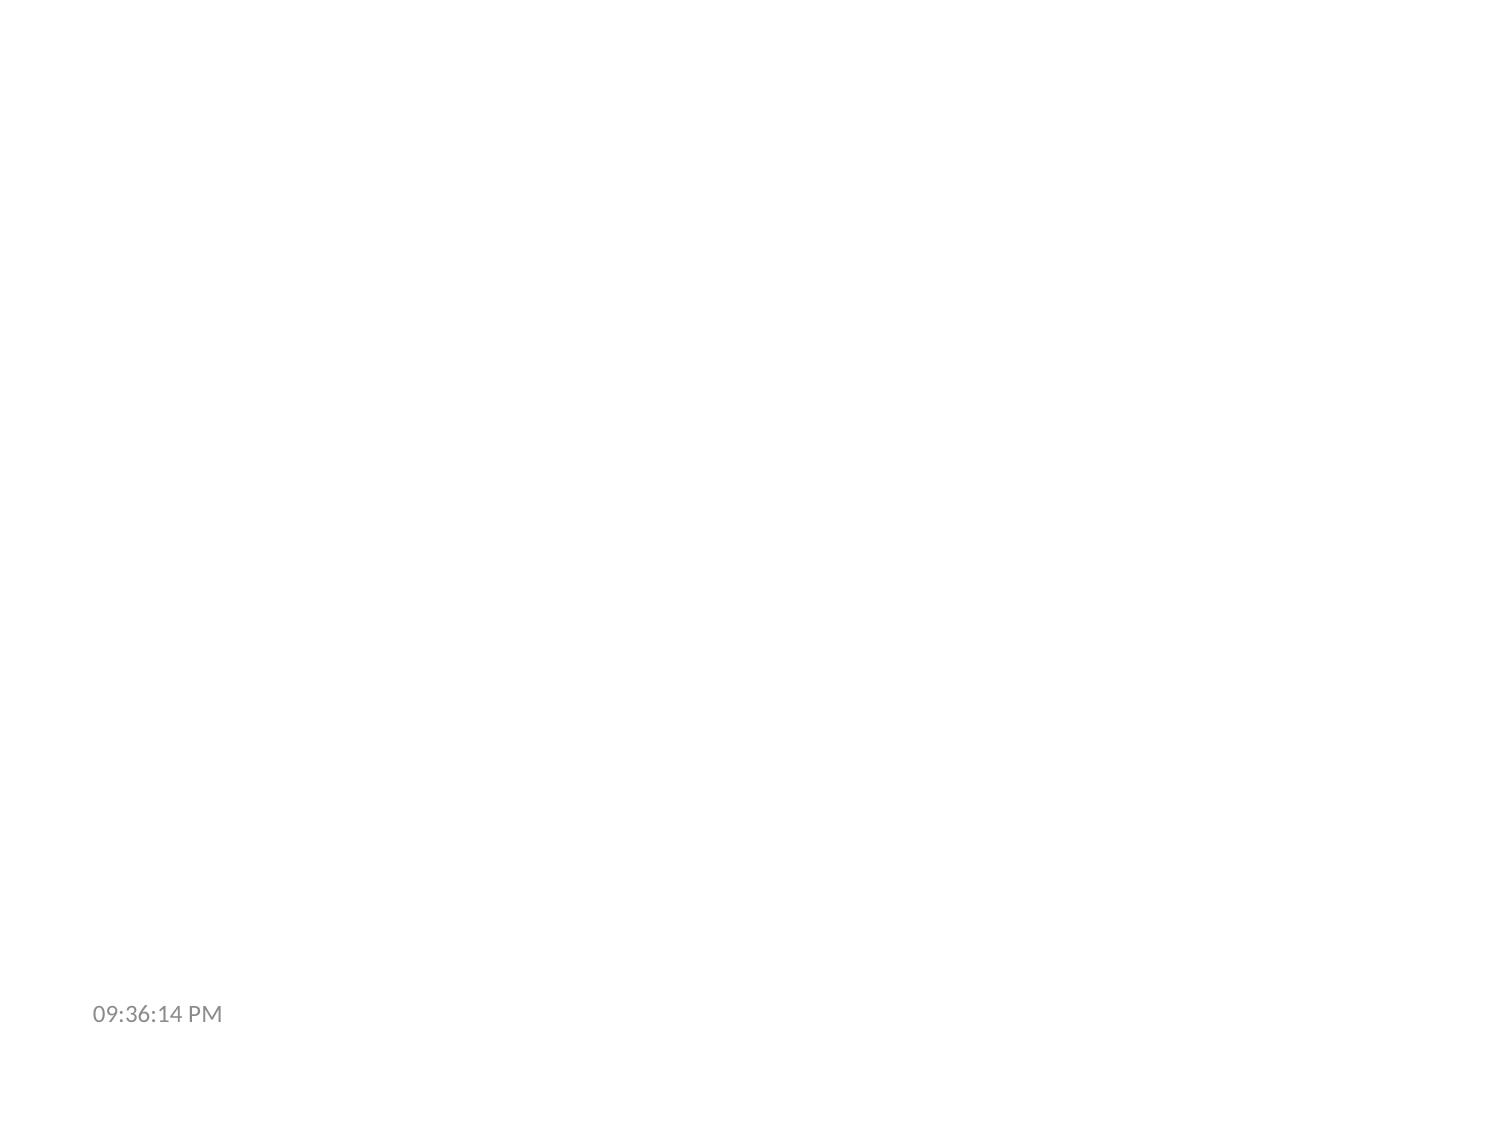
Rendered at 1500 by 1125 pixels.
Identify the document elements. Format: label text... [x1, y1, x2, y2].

text_box 3:35:09 PM [77, 982, 428, 1043]
